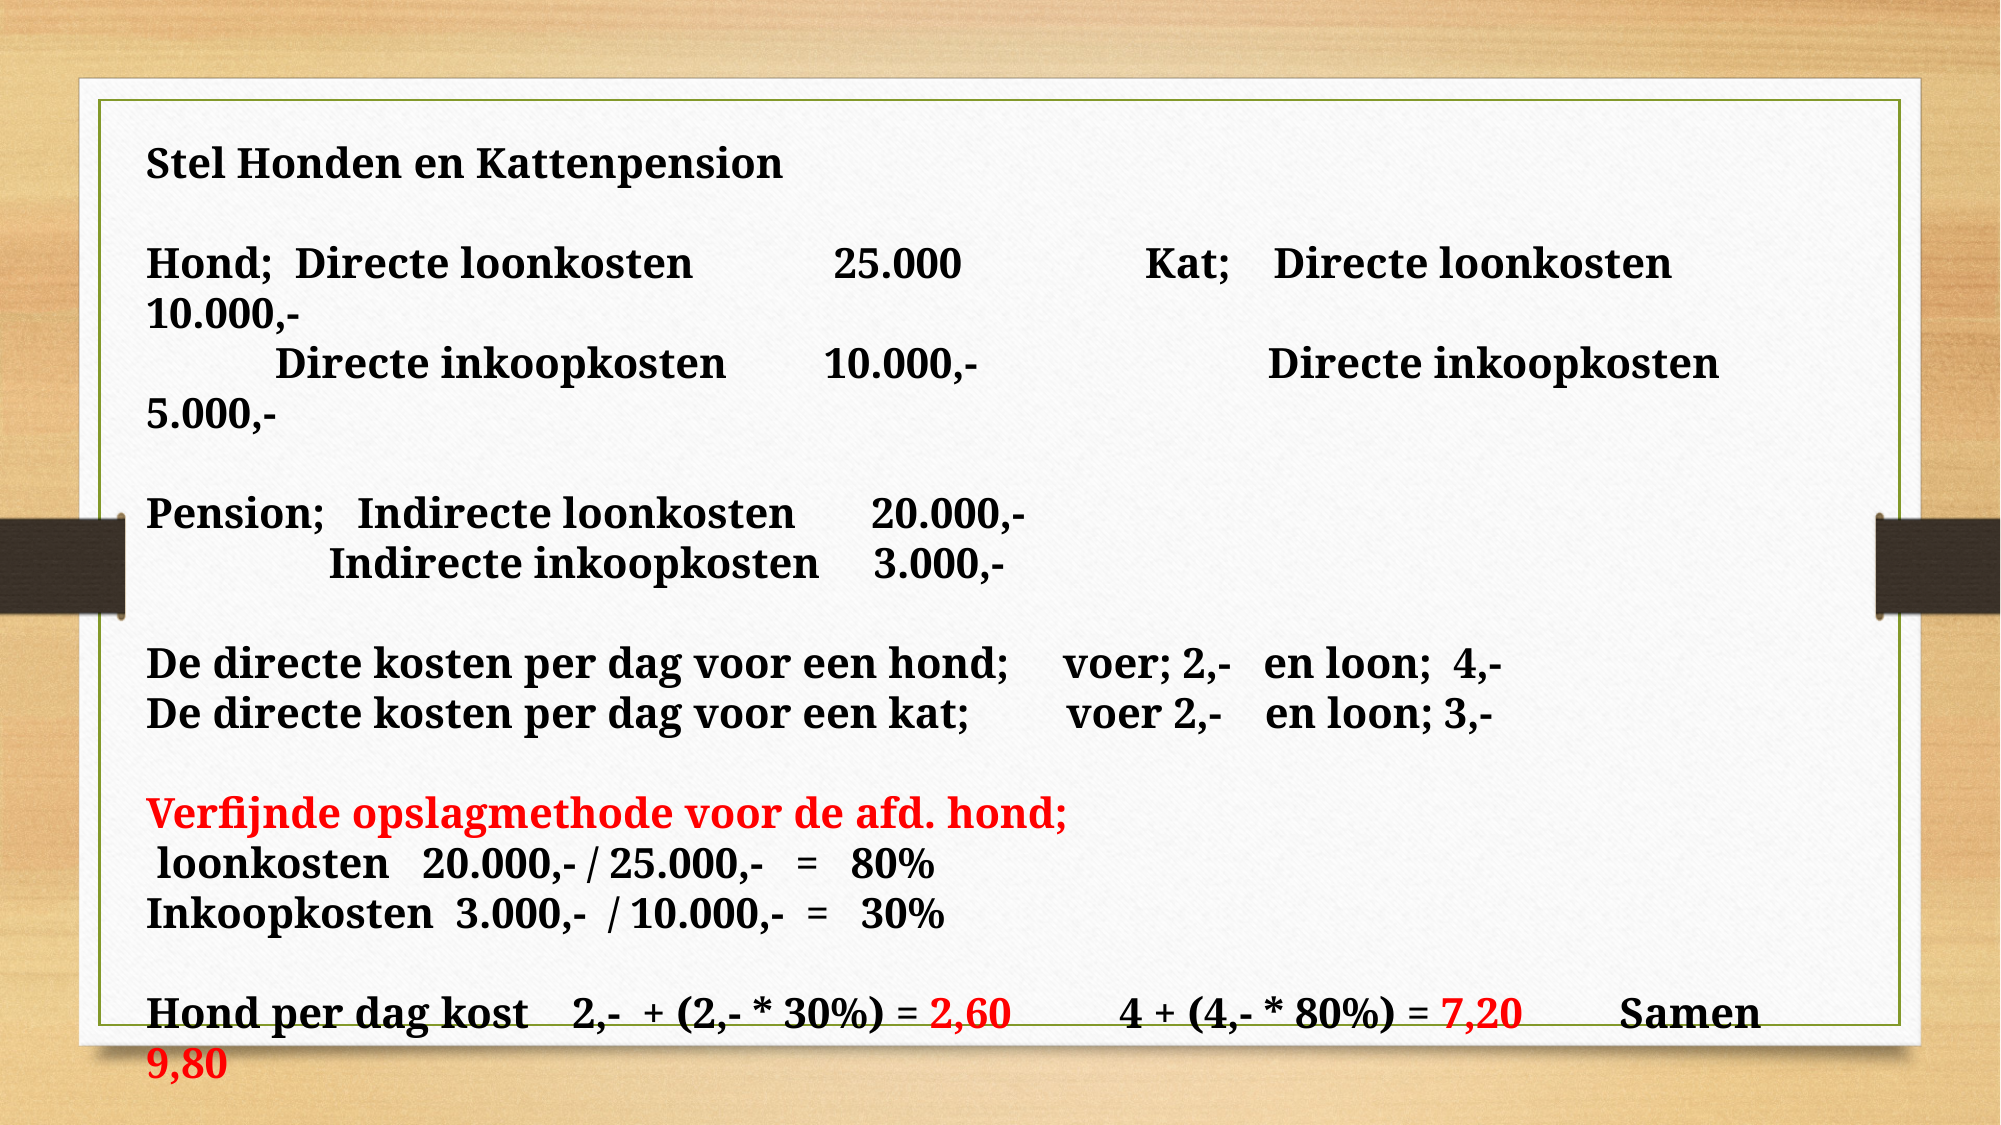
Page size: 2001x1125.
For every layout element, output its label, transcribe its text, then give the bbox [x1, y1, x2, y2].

text_box Stel Honden en Kattenpension Hond; Directe loonkosten 25.000 Kat; Directe loonkosten 10.000,- Directe inkoopkosten 10.000,- Directe inkoopkosten 5.000,- Pension; Indirecte loonkosten 20.000,- Indirecte inkoopkosten 3.000,- De directe kosten per dag voor een hond; voer; 2,- en loon; 4,- De directe kosten per dag voor een kat; voer 2,- en loon; 3,- Verfijnde opslagmethode voor de afd. hond; loonkosten 20.000,- / 25.000,- = 80% Inkoopkosten 3.000,- / 10.000,- = 30% Hond per dag kost 2,- + (2,- * 30%) = 2,60 4 + (4,- * 80%) = 7,20 Samen 9,80 [131, 129, 1869, 1125]
picture [0, 0, 2001, 1125]
